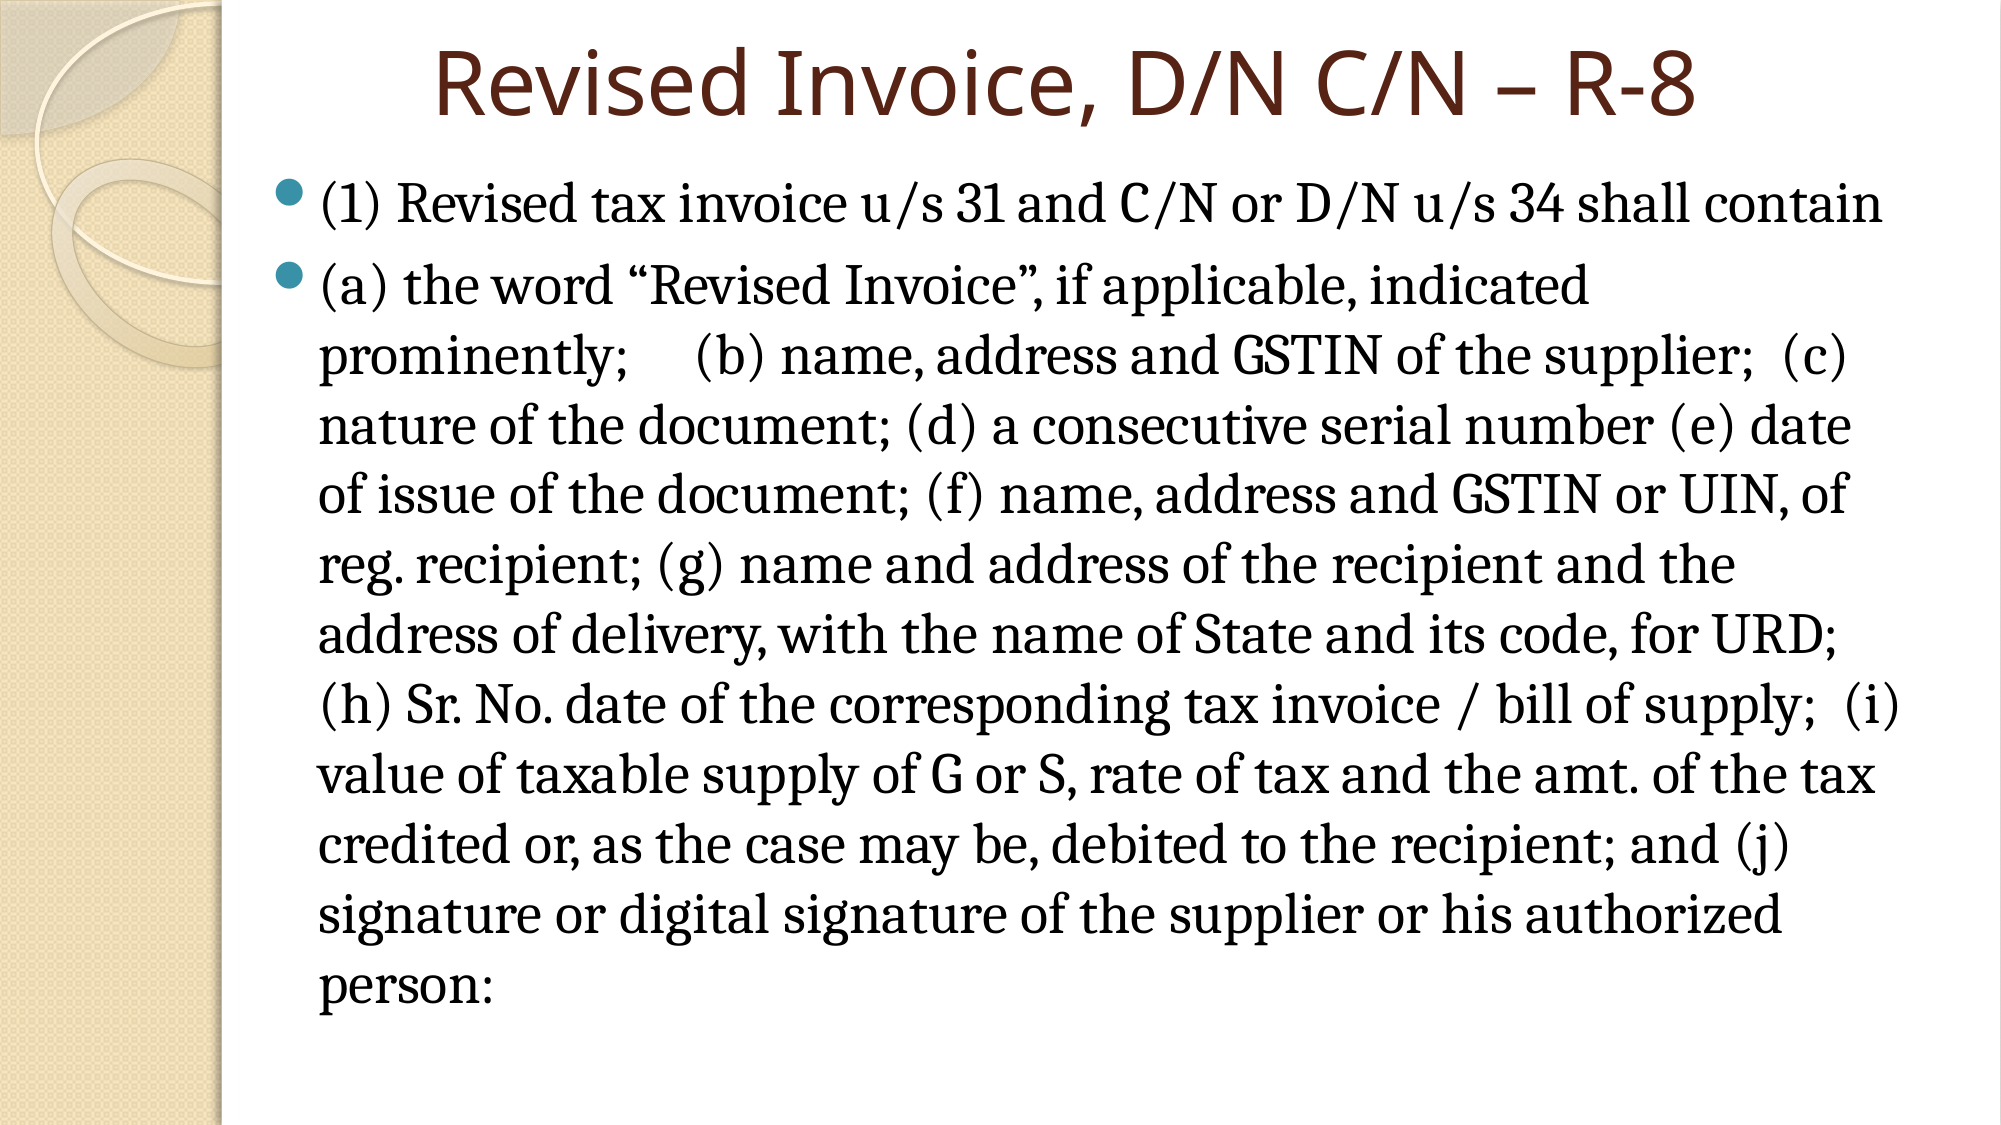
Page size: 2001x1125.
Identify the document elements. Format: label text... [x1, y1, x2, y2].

title Revised Invoice, D/N C/N – R-8 [243, 20, 1887, 139]
list (1) Revised tax invoice u/s 31 and C/N or D/N u/s 34 shall contain (a) the word “Revised Invoice”, if applicable, indicated prominently; (b) name, address and GSTIN of the supplier; (c) nature of the document; (d) a consecutive serial number (e) date of issue of the document; (f) name, address and GSTIN or UIN, of reg. recipient; (g) name and address of the recipient and the address of delivery, with the name of State and its code, for URD; (h) Sr. No. date of the corresponding tax invoice / bill of supply; (i) value of taxable supply of G or S, rate of tax and the amt. of the tax credited or, as the case may be, debited to the recipient; and (j) signature or digital signature of the supplier or his authorized person: [243, 156, 1922, 1087]
